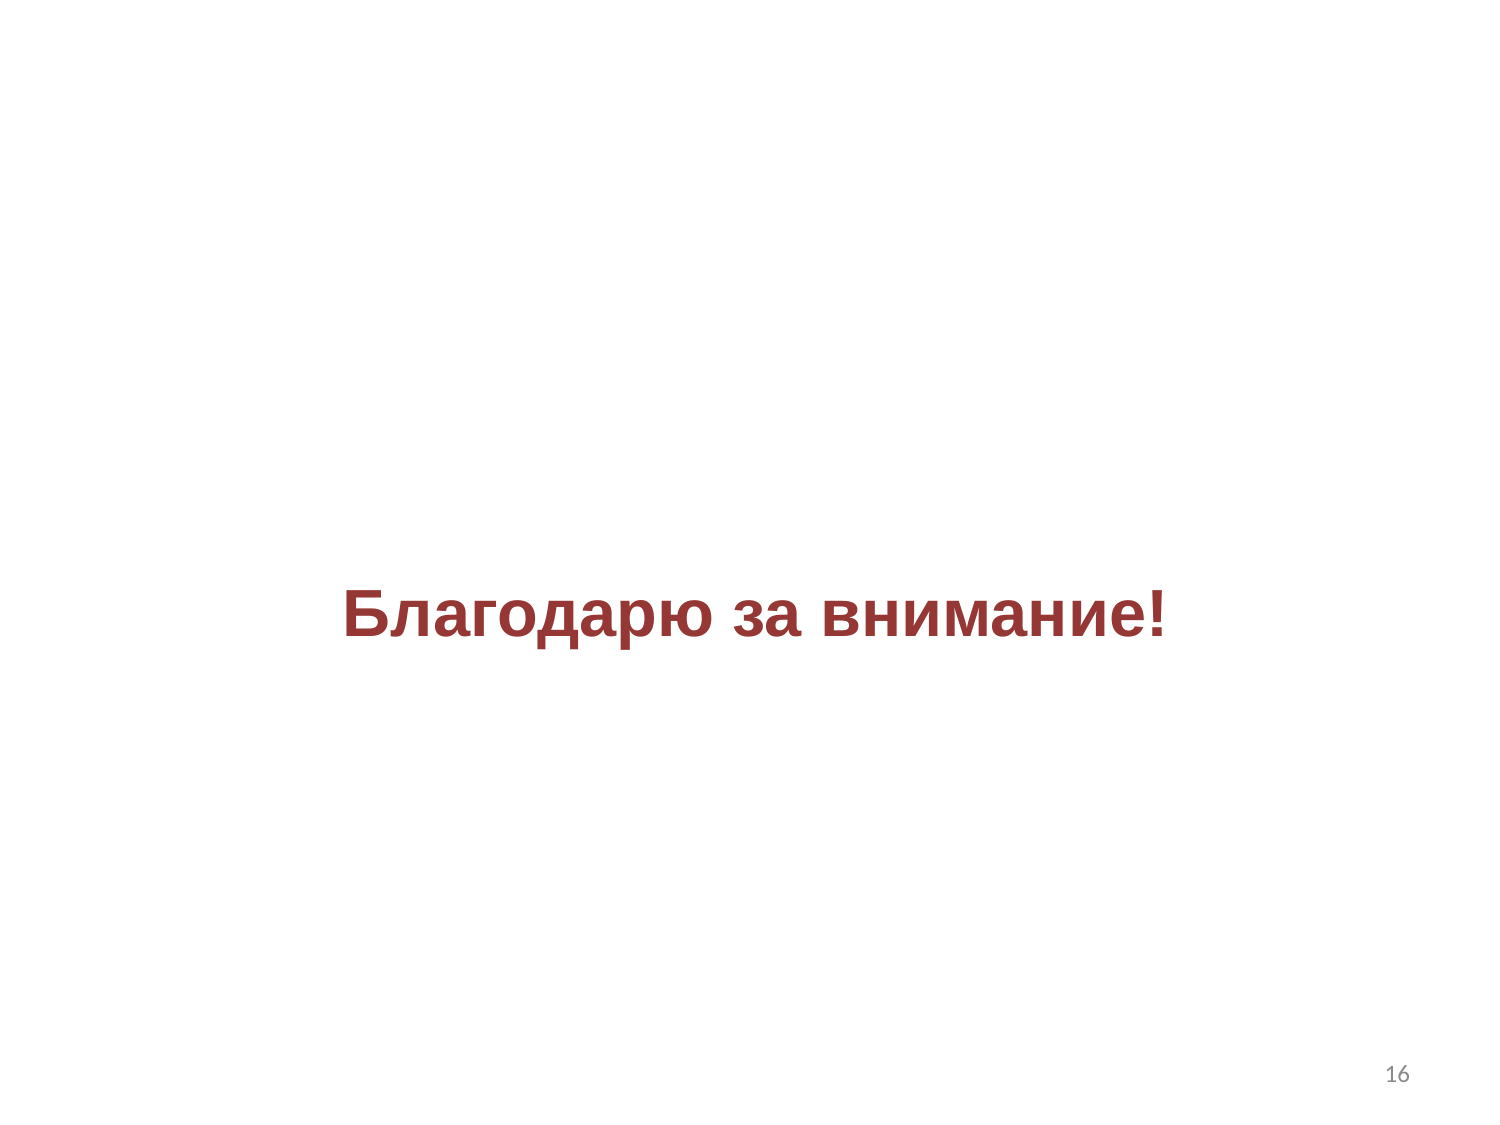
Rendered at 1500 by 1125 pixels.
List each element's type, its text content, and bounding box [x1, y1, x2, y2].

slide_number 16 [1074, 1042, 1425, 1103]
text_box Благодарю за внимание! [140, 562, 1371, 658]
